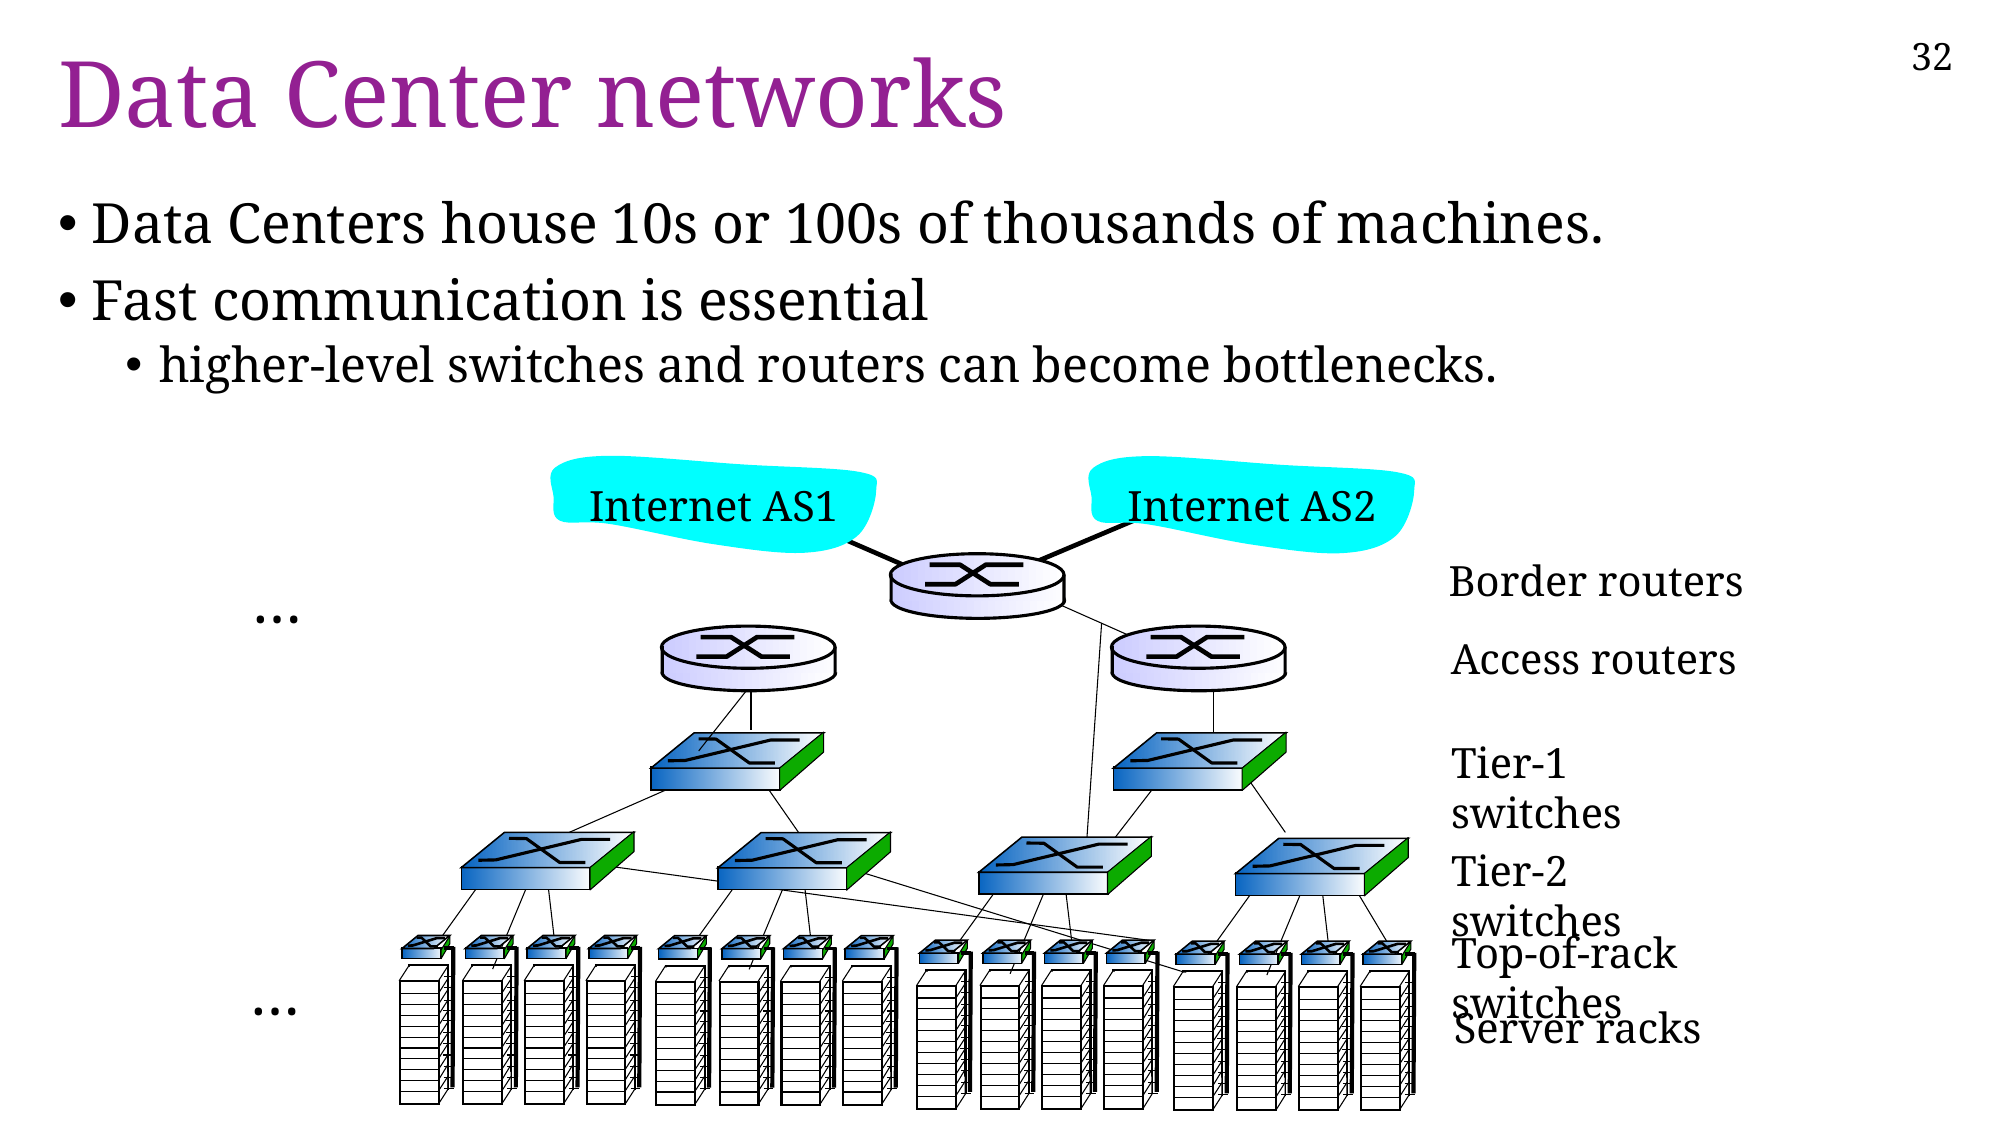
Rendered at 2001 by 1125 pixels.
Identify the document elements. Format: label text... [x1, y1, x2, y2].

title Data Center networks [43, 25, 1953, 171]
list Data Centers house 10s or 100s of thousands of machines. Fast communication is essential higher-level switches and routers can become bottlenecks. [43, 188, 1953, 403]
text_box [235, 455, 1866, 1111]
